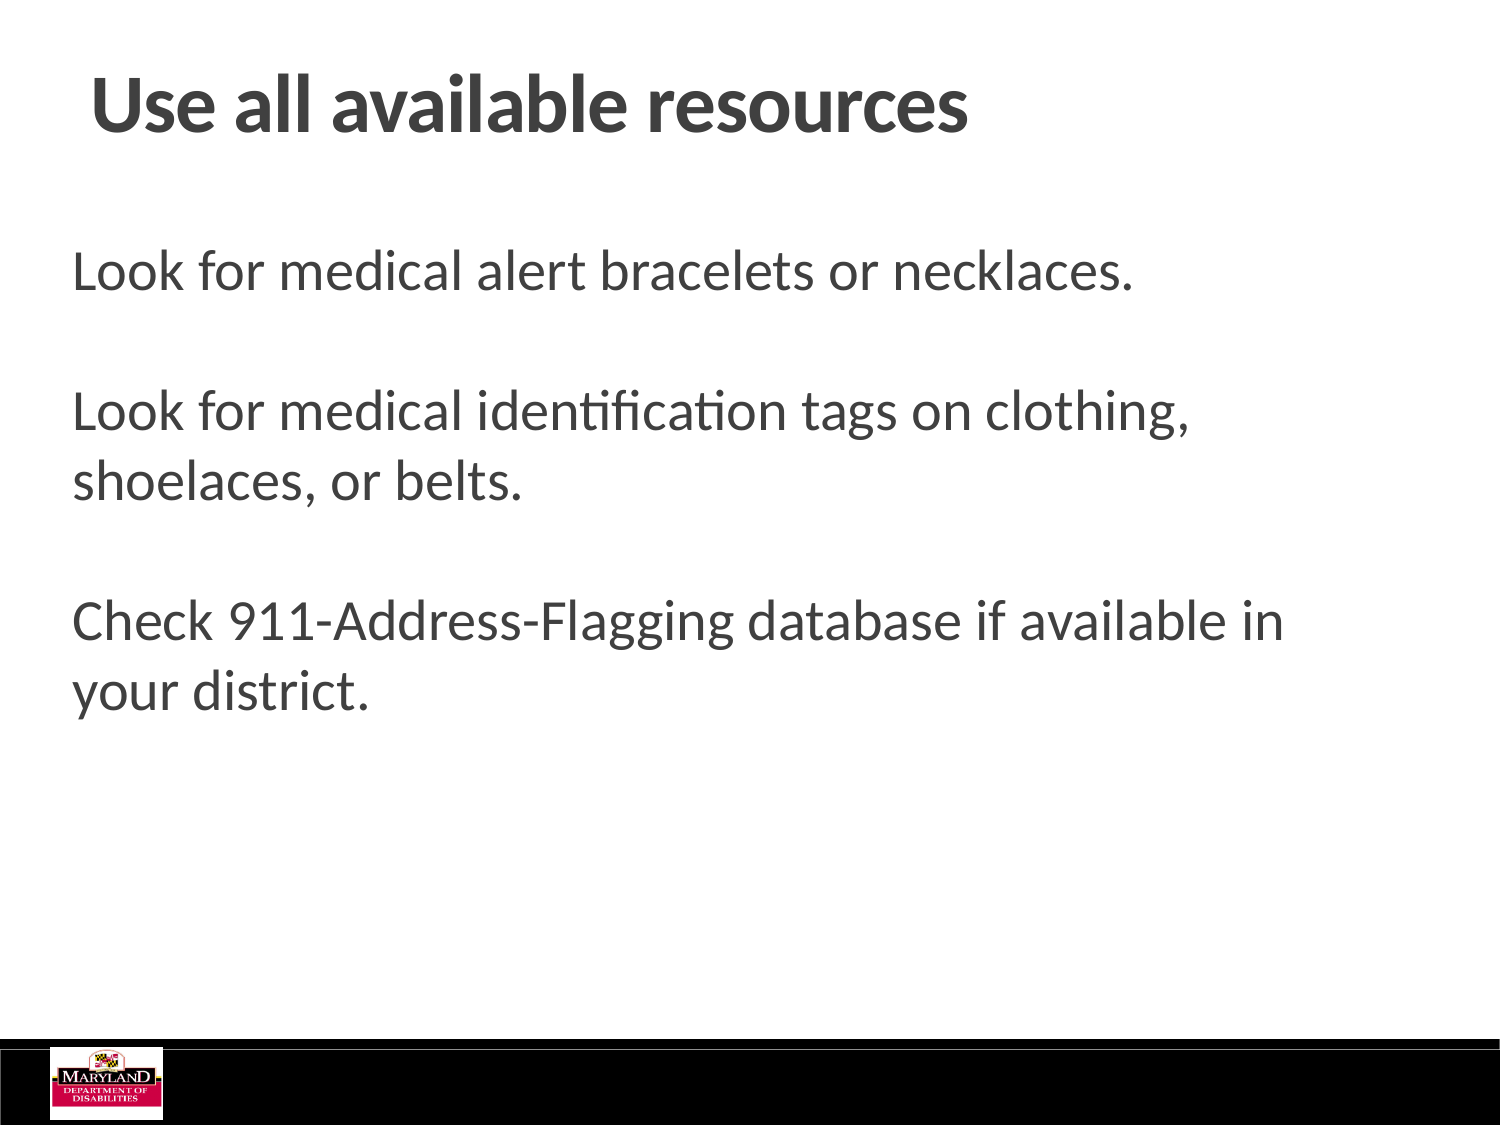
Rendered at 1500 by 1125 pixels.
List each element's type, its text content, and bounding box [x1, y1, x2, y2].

picture [50, 1047, 163, 1120]
text_box Look for medical alert bracelets or necklaces. Look for medical identification tags on clothing, shoelaces, or belts. Check 911-Address-Flagging database if available in your district. [57, 224, 1371, 940]
title Use all available resources [75, 62, 1425, 1018]
